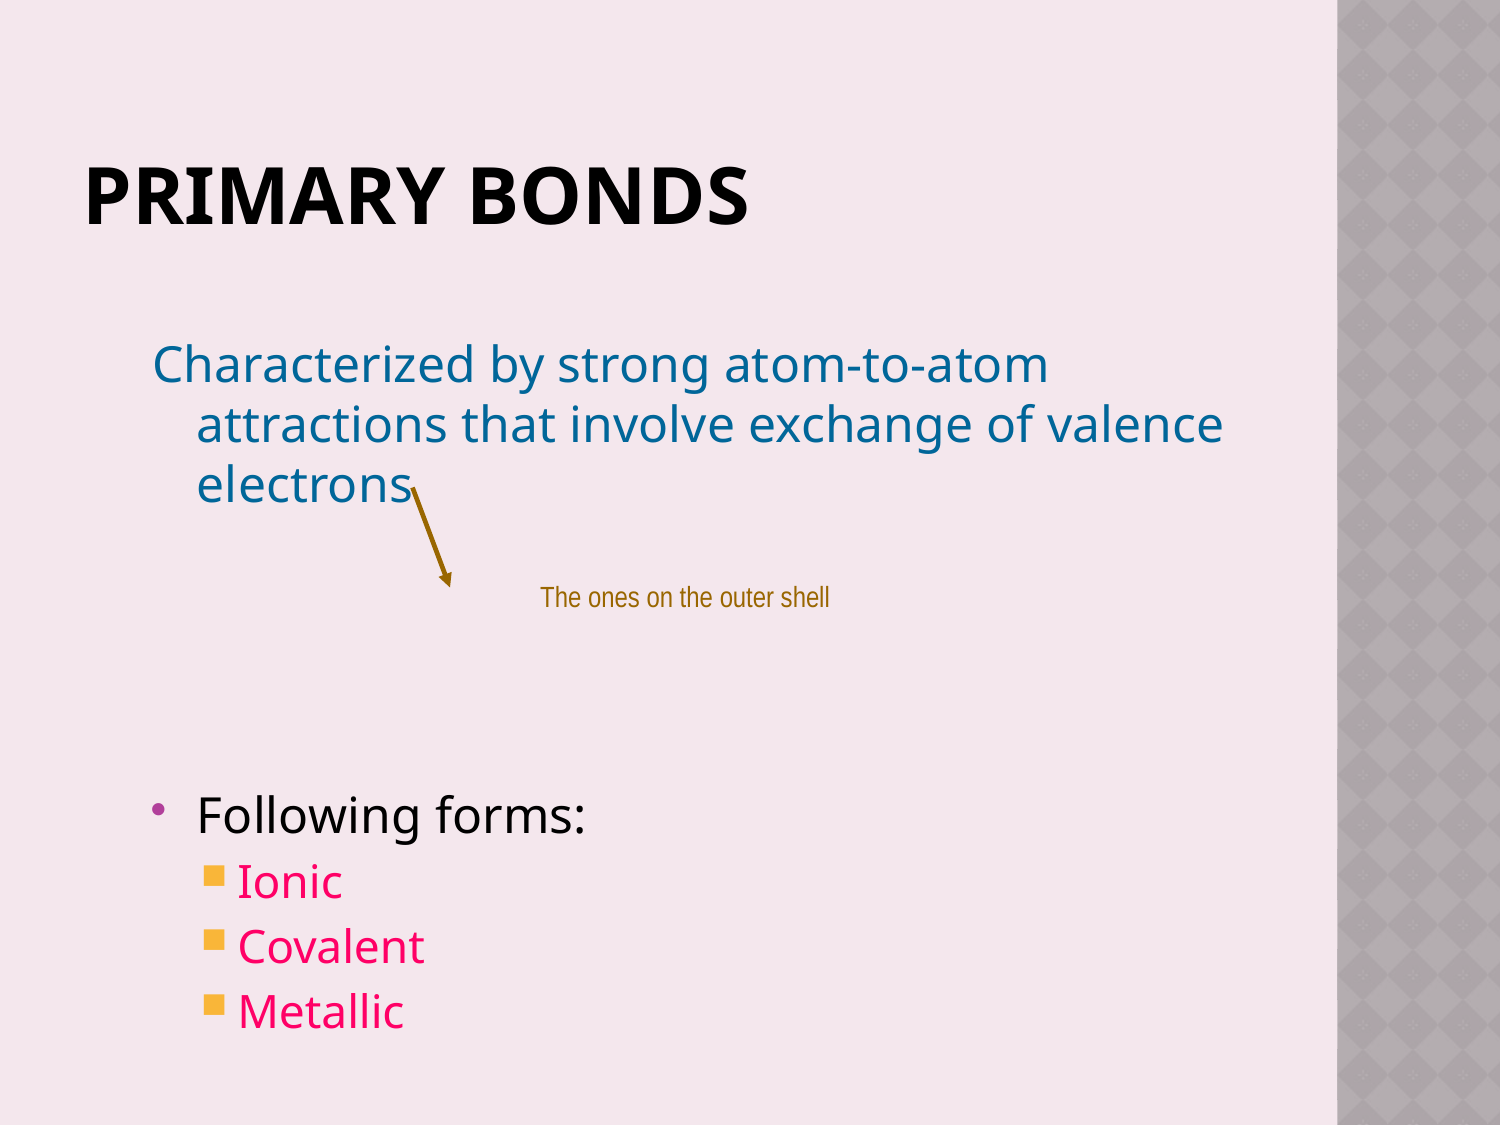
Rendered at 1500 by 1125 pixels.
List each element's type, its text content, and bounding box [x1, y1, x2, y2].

title Primary Bonds [75, 52, 1263, 240]
list Characterized by strong atom‑to‑atom attractions that involve exchange of valence electrons Following forms: Ionic Covalent Metallic [137, 324, 1275, 1050]
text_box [411, 486, 853, 622]
